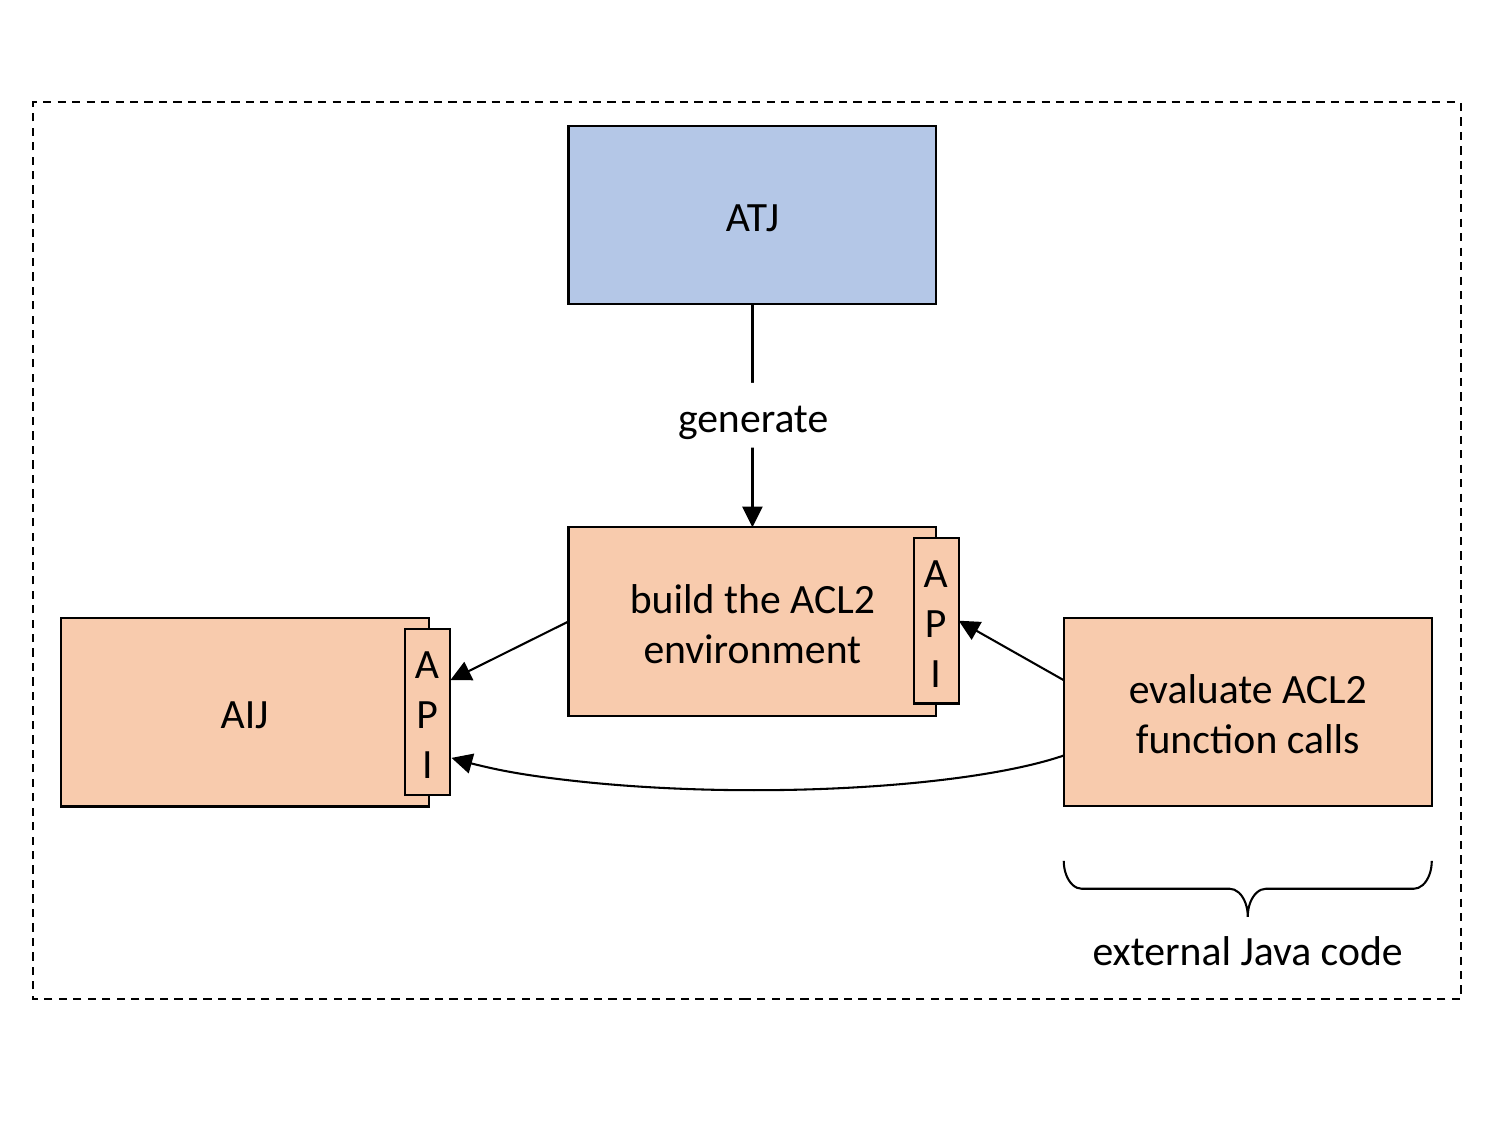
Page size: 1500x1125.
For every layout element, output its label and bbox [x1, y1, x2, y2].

text_box [908, 537, 963, 705]
text_box [661, 304, 846, 528]
text_box [963, 620, 1064, 681]
text_box [399, 629, 455, 797]
text_box [32, 101, 1462, 1000]
text_box [450, 621, 569, 681]
